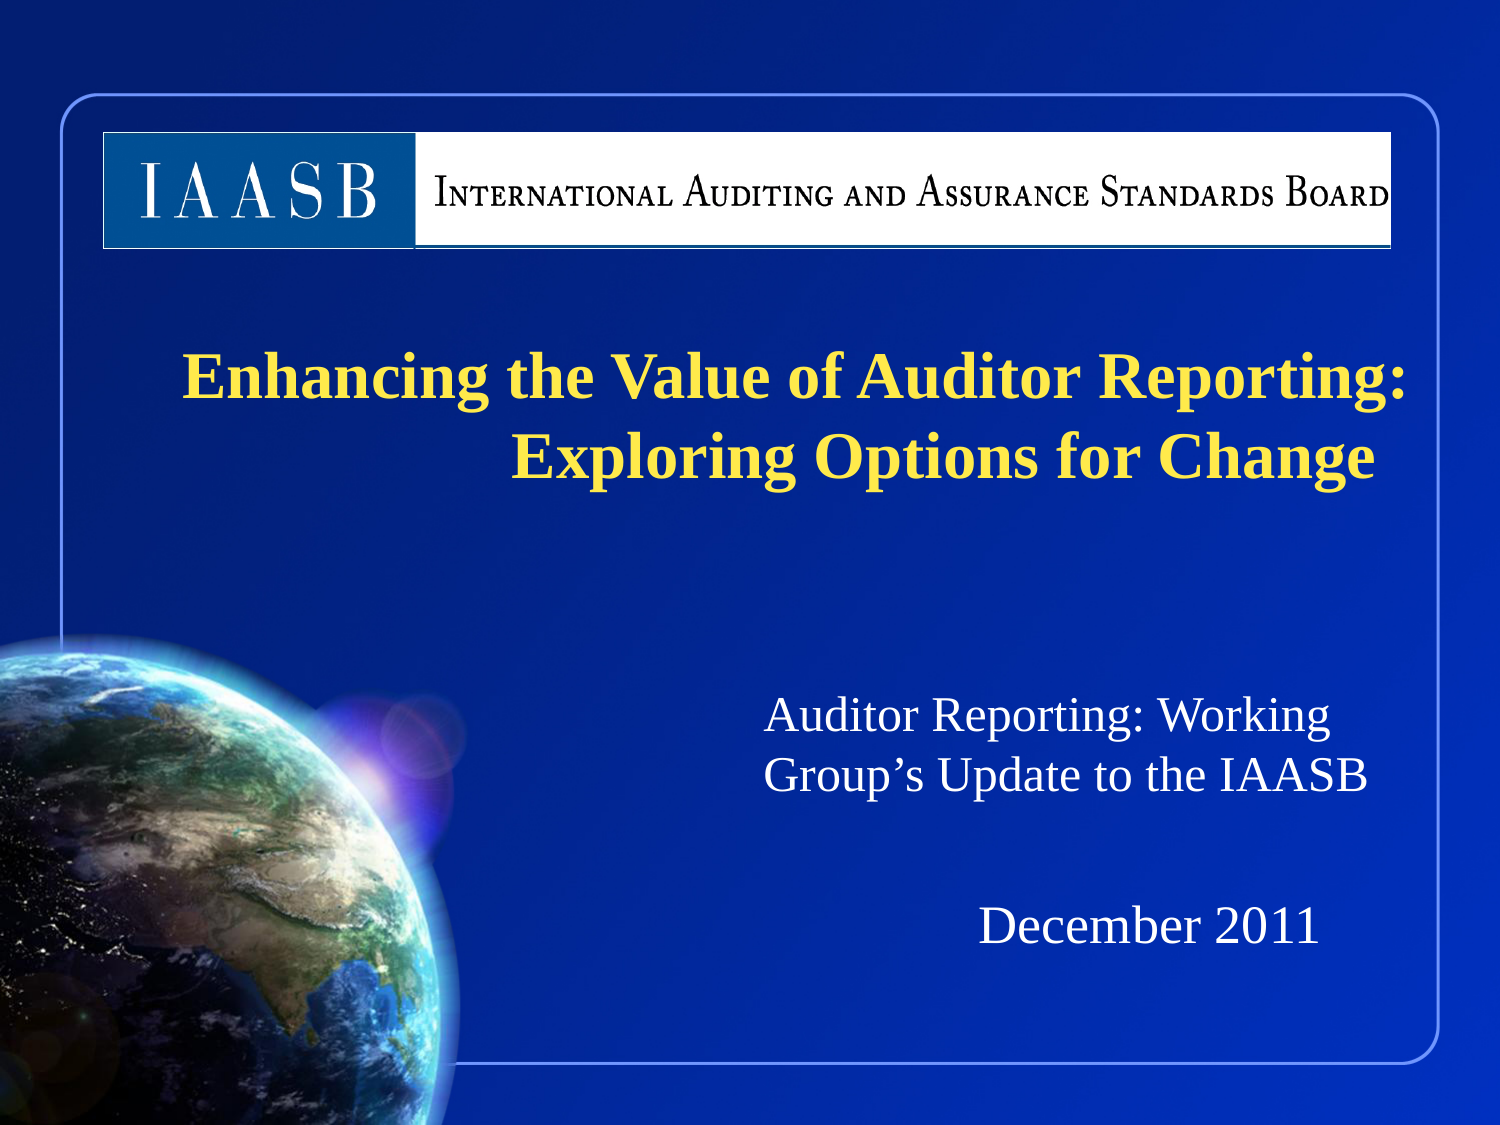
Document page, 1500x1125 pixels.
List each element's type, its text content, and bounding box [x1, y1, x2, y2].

list [456, 606, 1408, 781]
list Enhancing the Value of Auditor Reporting: Exploring Options for Change [147, 324, 1427, 444]
list December 2011 [963, 881, 1378, 973]
list Auditor Reporting: Working Group’s Update to the IAASB [748, 673, 1421, 849]
picture [0, 0, 1500, 1125]
